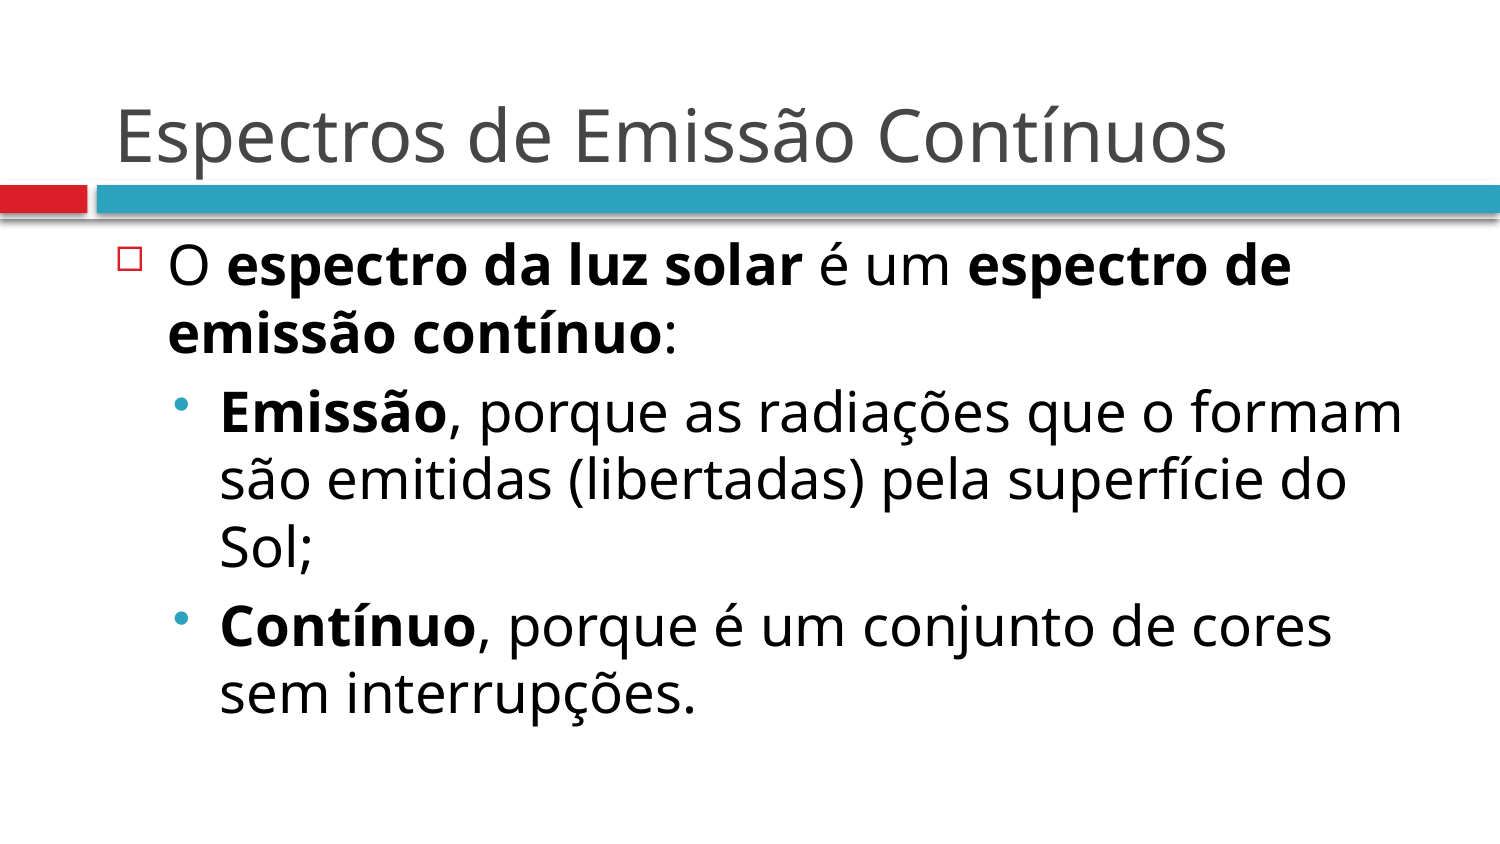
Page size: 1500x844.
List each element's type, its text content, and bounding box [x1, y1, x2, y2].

list O espectro da luz solar é um espectro de emissão contínuo: Emissão, porque as radiações que o formam são emitidas (libertadas) pela superfície do Sol; Contínuo, porque é um conjunto de cores sem interrupções. [99, 221, 1471, 759]
title Espectros de Emissão Contínuos [99, 19, 1438, 185]
